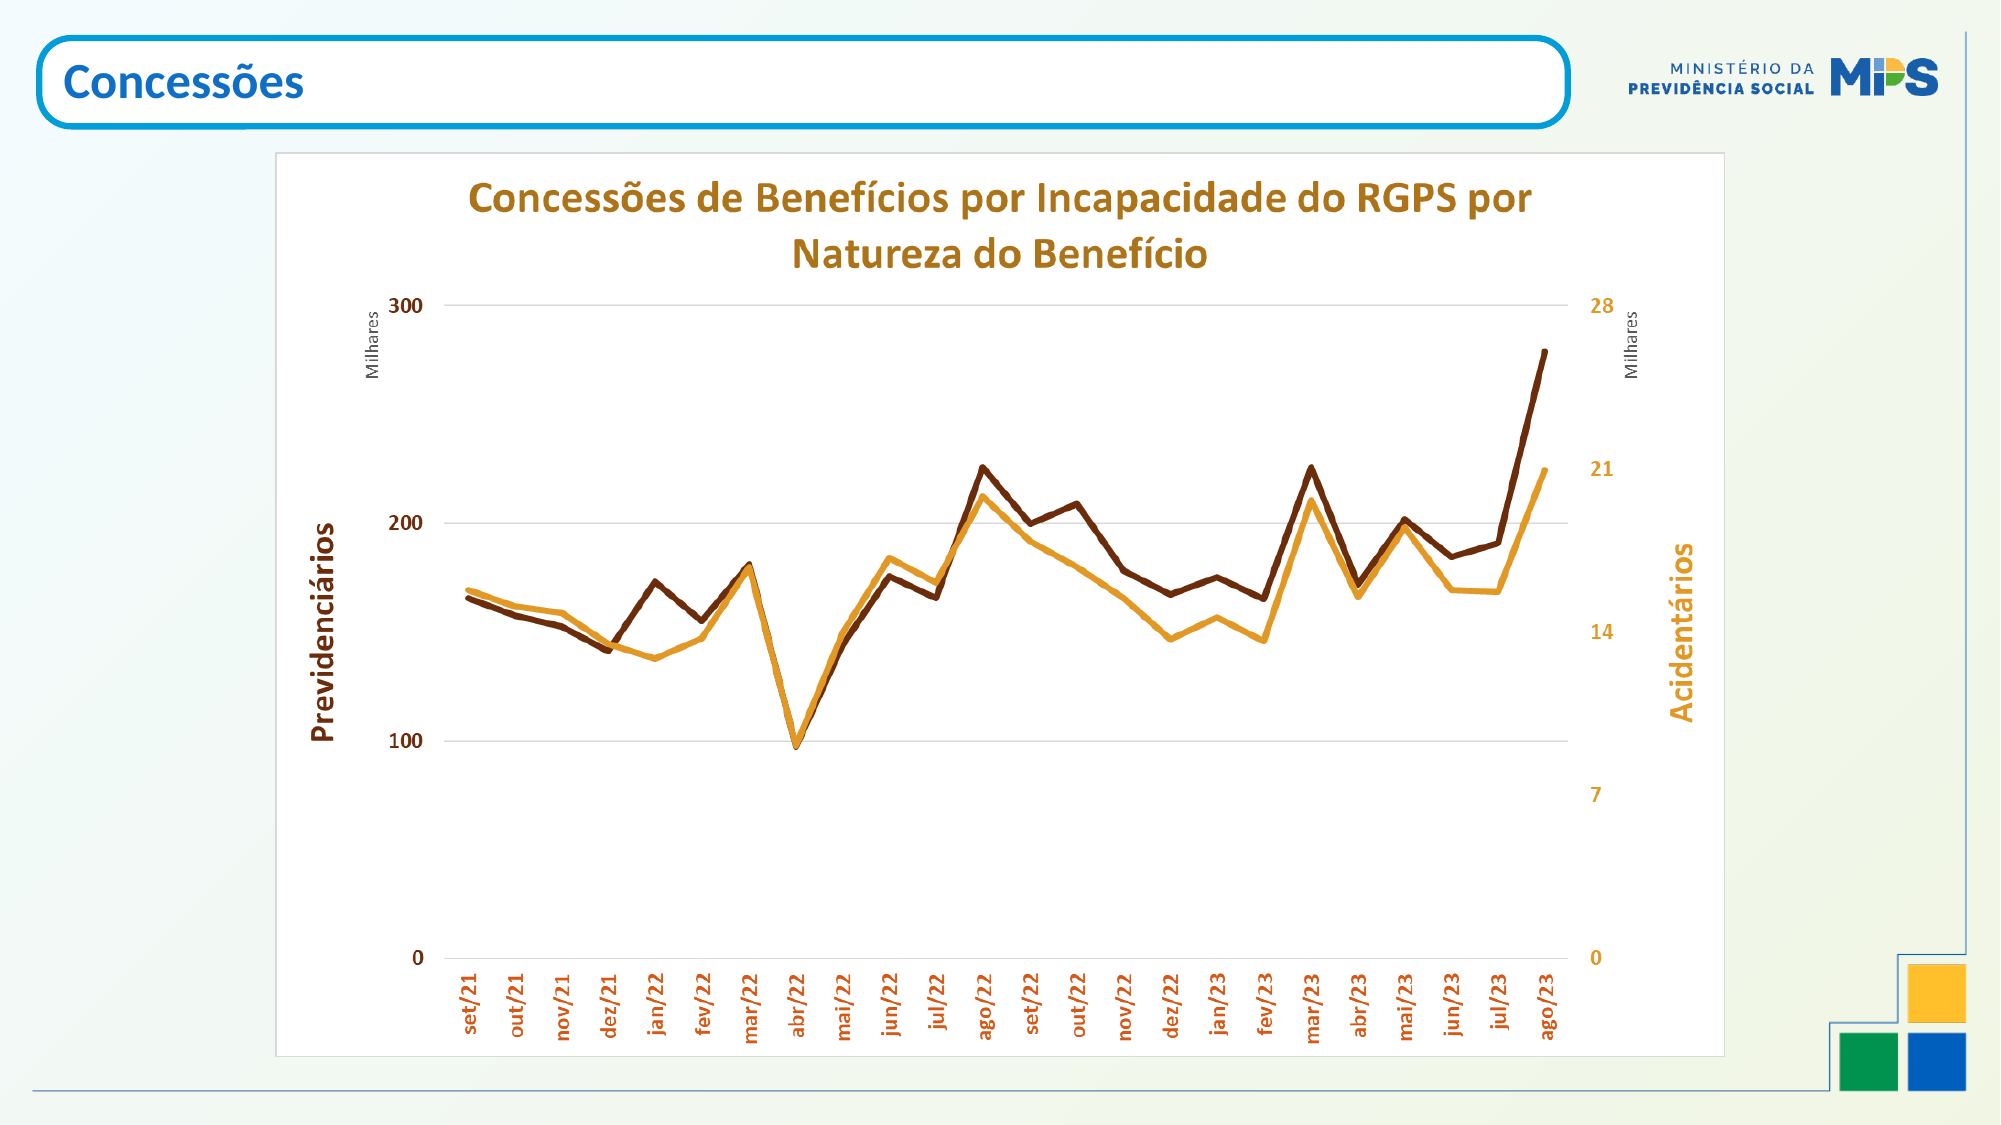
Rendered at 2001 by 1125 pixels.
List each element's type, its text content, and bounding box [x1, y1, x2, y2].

picture [0, 0, 2000, 1125]
text_box Concessões [37, 35, 1570, 129]
